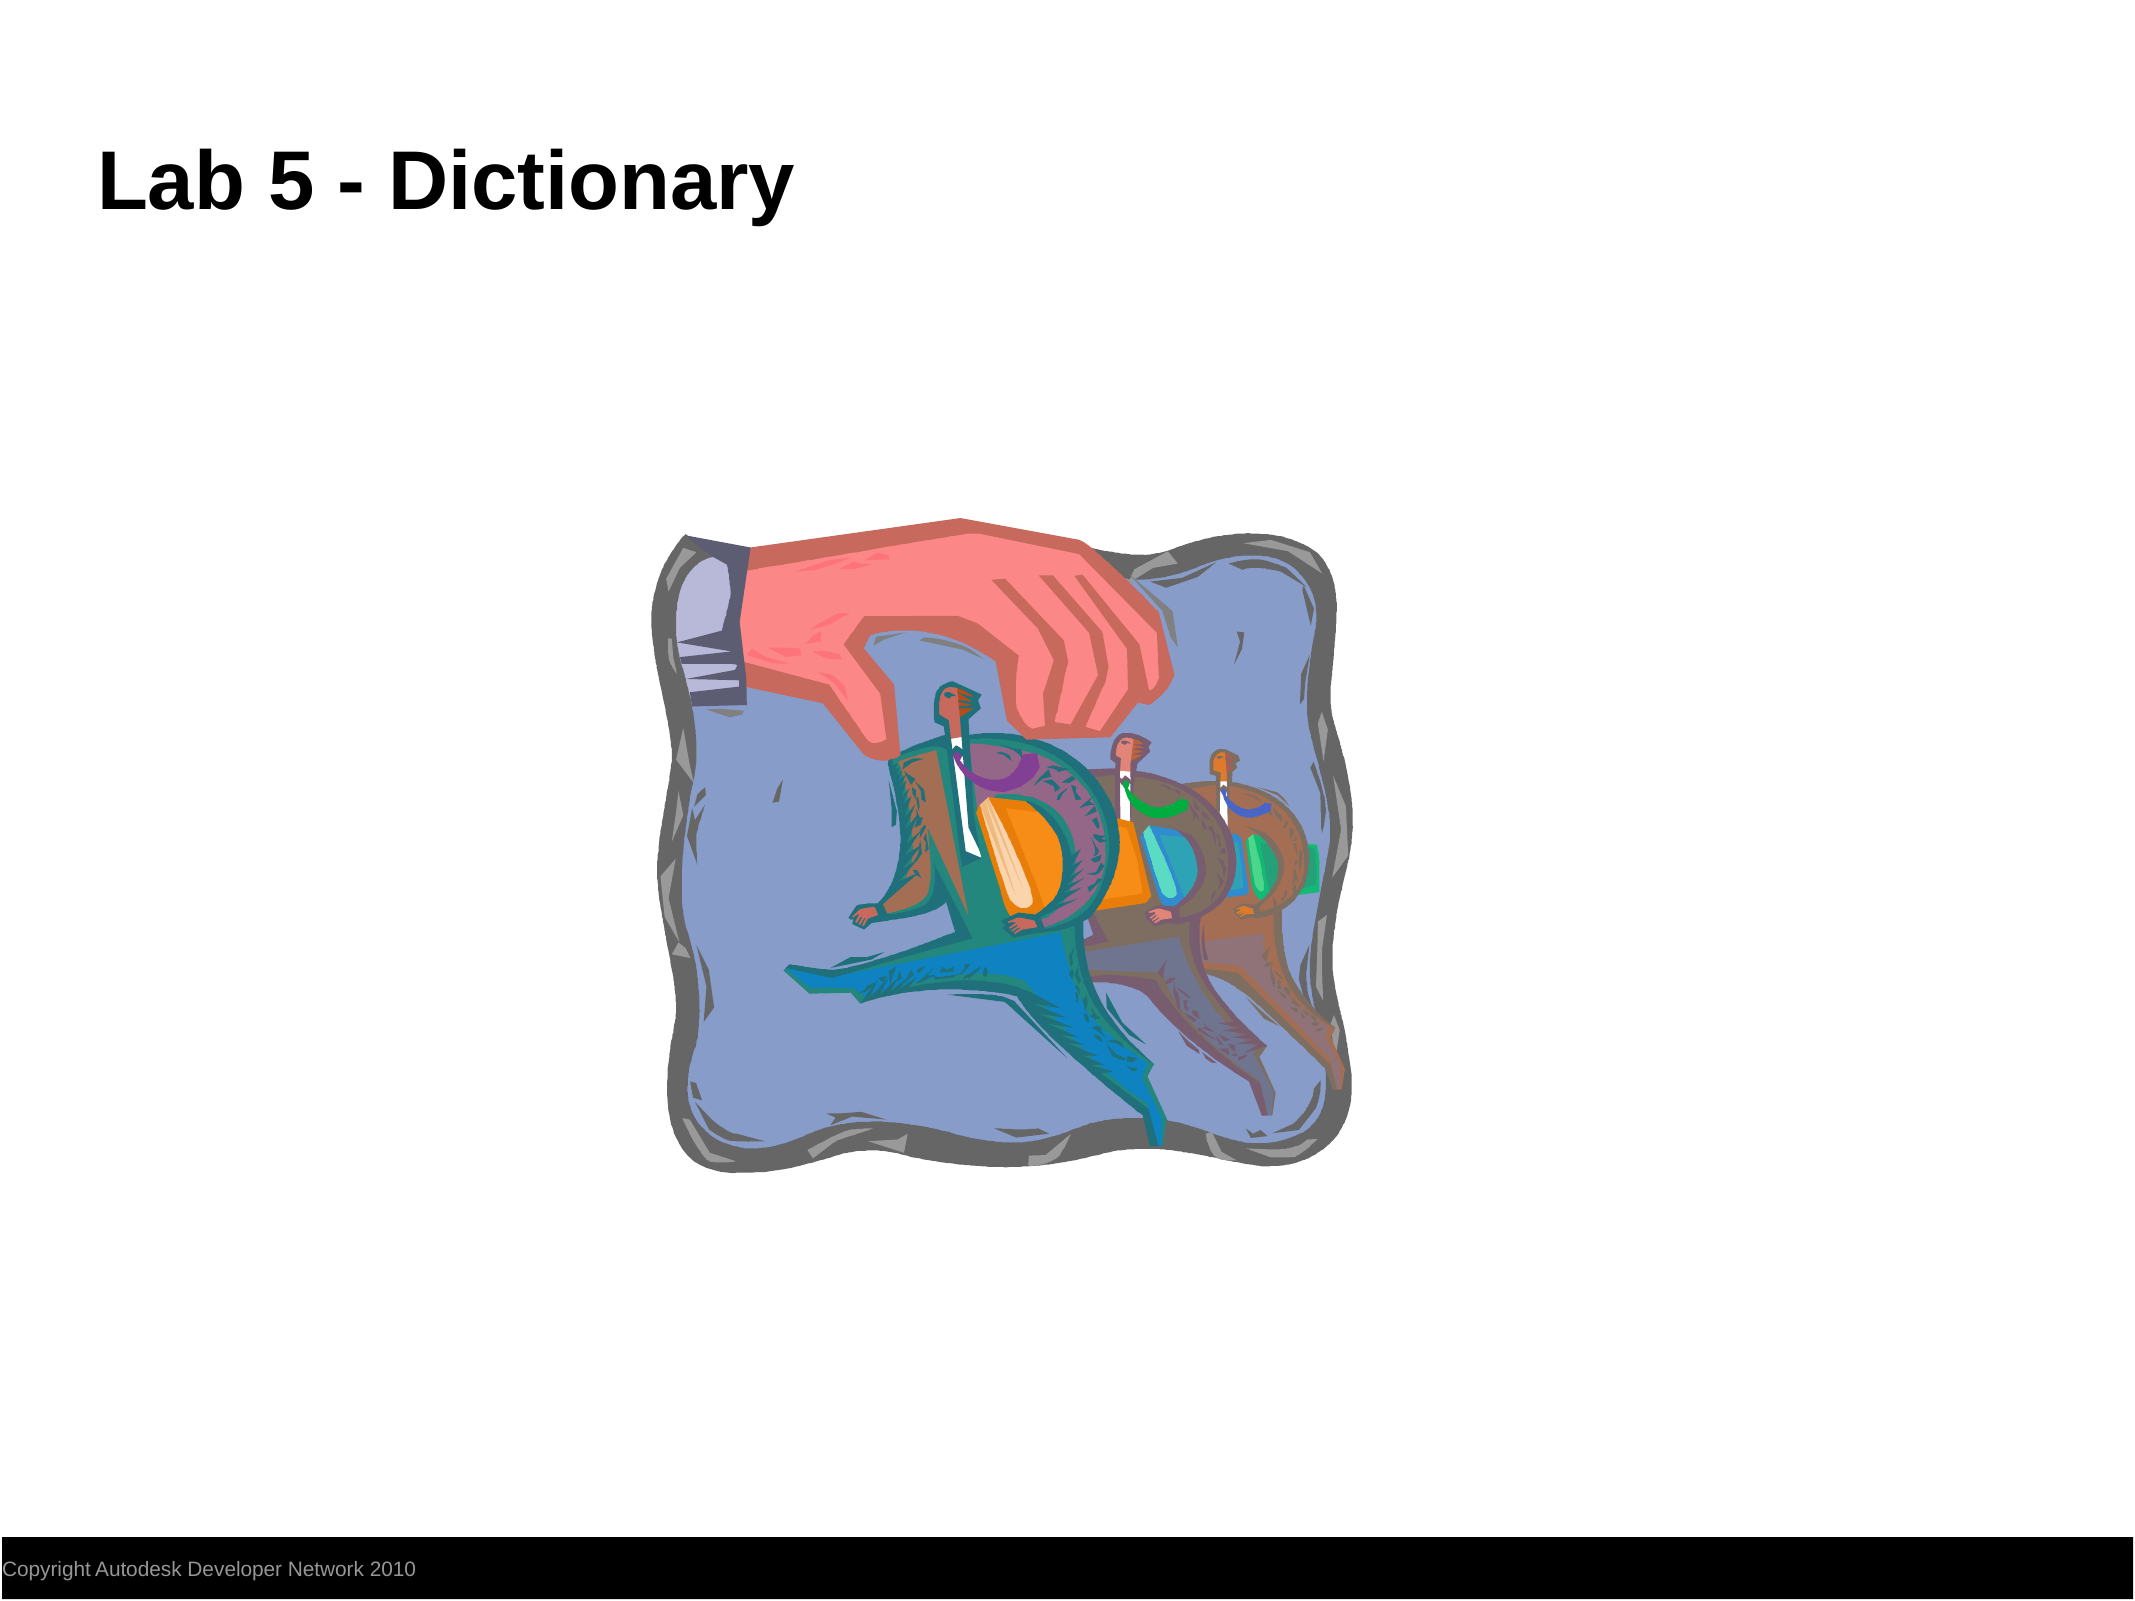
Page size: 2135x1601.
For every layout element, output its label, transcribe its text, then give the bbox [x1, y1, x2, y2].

title Lab 5 - Dictionary [96, 59, 2028, 293]
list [641, 508, 1363, 1183]
